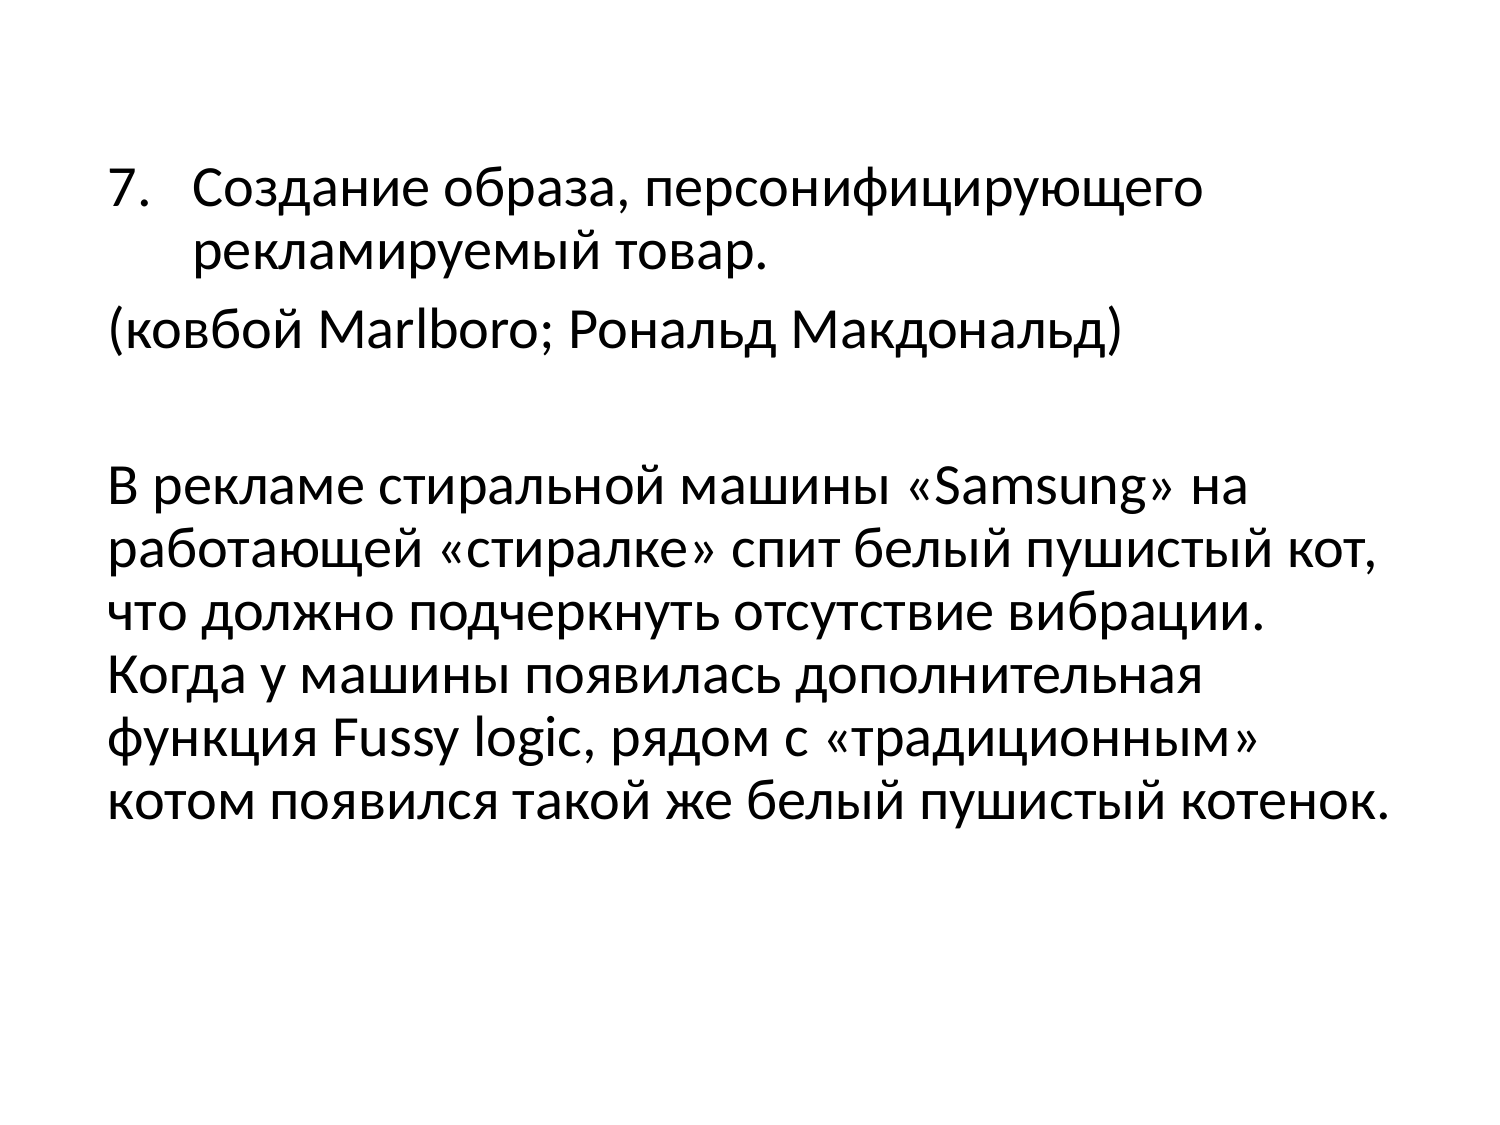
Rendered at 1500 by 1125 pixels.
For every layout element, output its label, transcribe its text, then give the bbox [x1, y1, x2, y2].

list Создание образа, персонифицирующего рекламируемый товар. (ковбой Marlboro; Рональд Макдональд) В рекламе стиральной машины «Samsung» на работающей «стиралке» спит белый пушистый кот, что должно подчеркнуть отсутствие вибрации. Когда у машины появилась дополнительная функция Fussy logic, рядом с «традиционным» котом появился такой же белый пушистый котенок. [75, 149, 1425, 1079]
